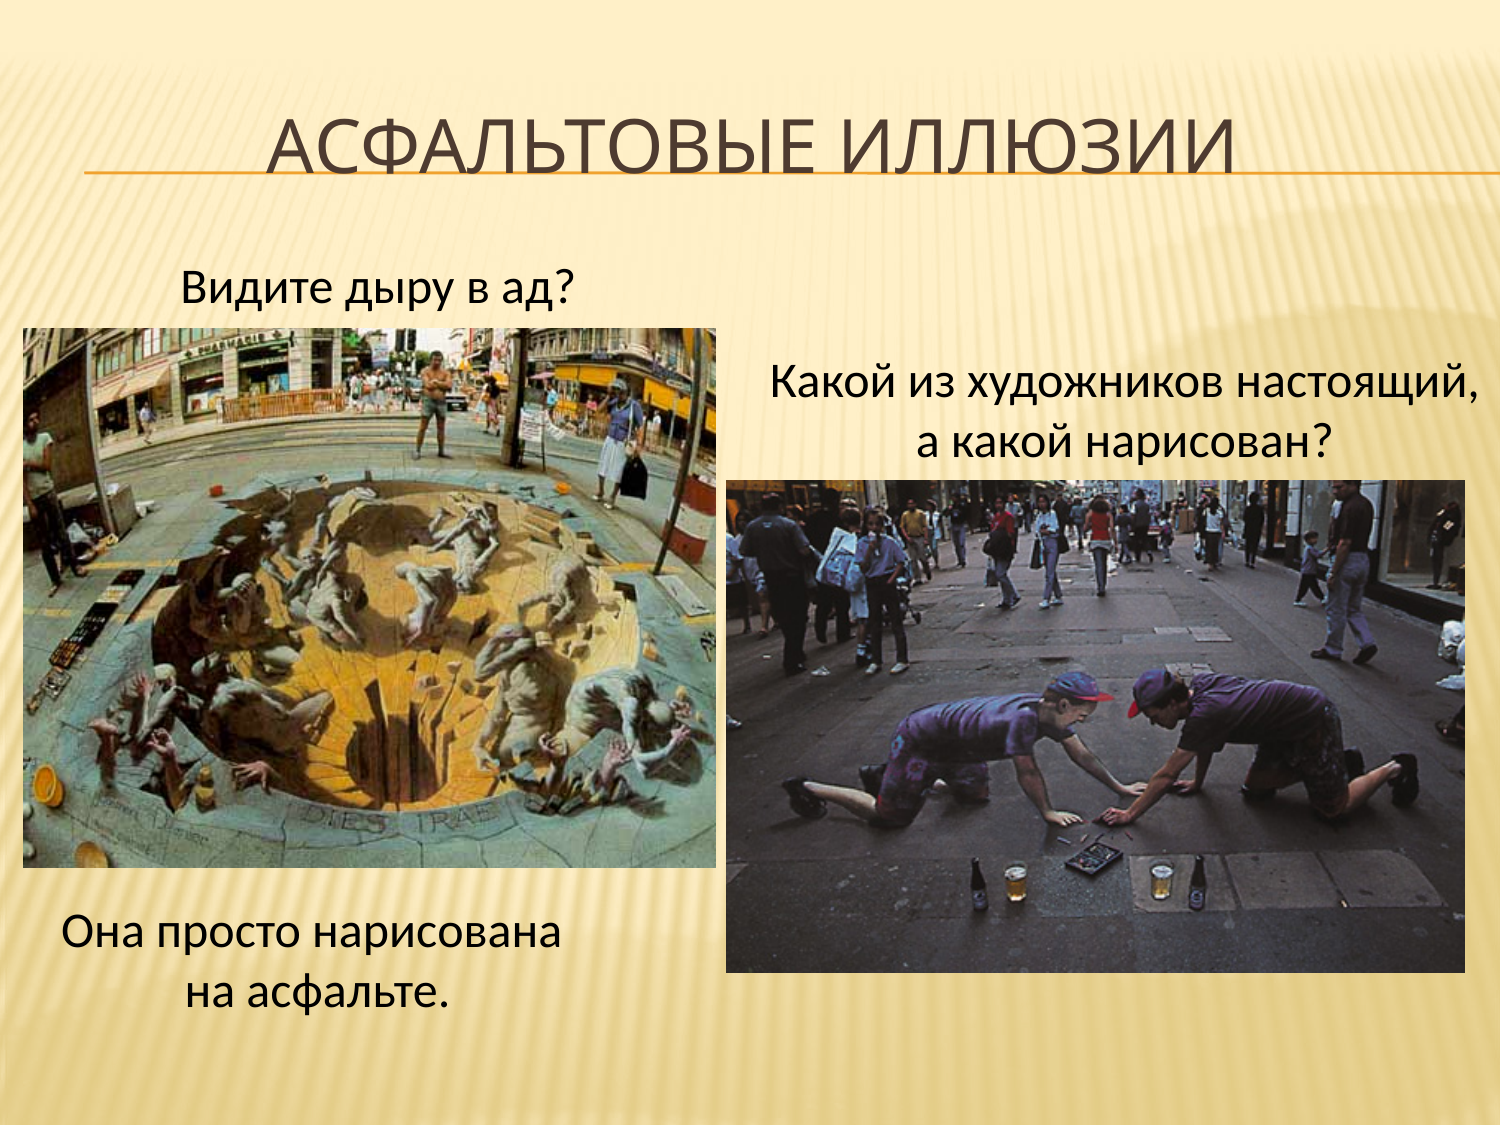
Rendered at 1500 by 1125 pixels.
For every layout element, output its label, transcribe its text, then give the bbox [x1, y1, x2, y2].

text_box Какой из художников настоящий, а какой нарисован? [749, 339, 1500, 475]
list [23, 327, 717, 868]
picture [726, 480, 1466, 973]
title асфальтовые иллюзии [50, 75, 1475, 213]
text_box Видите дыру в ад? [165, 246, 592, 321]
text_box Она просто нарисована на асфальте. [46, 890, 589, 1026]
